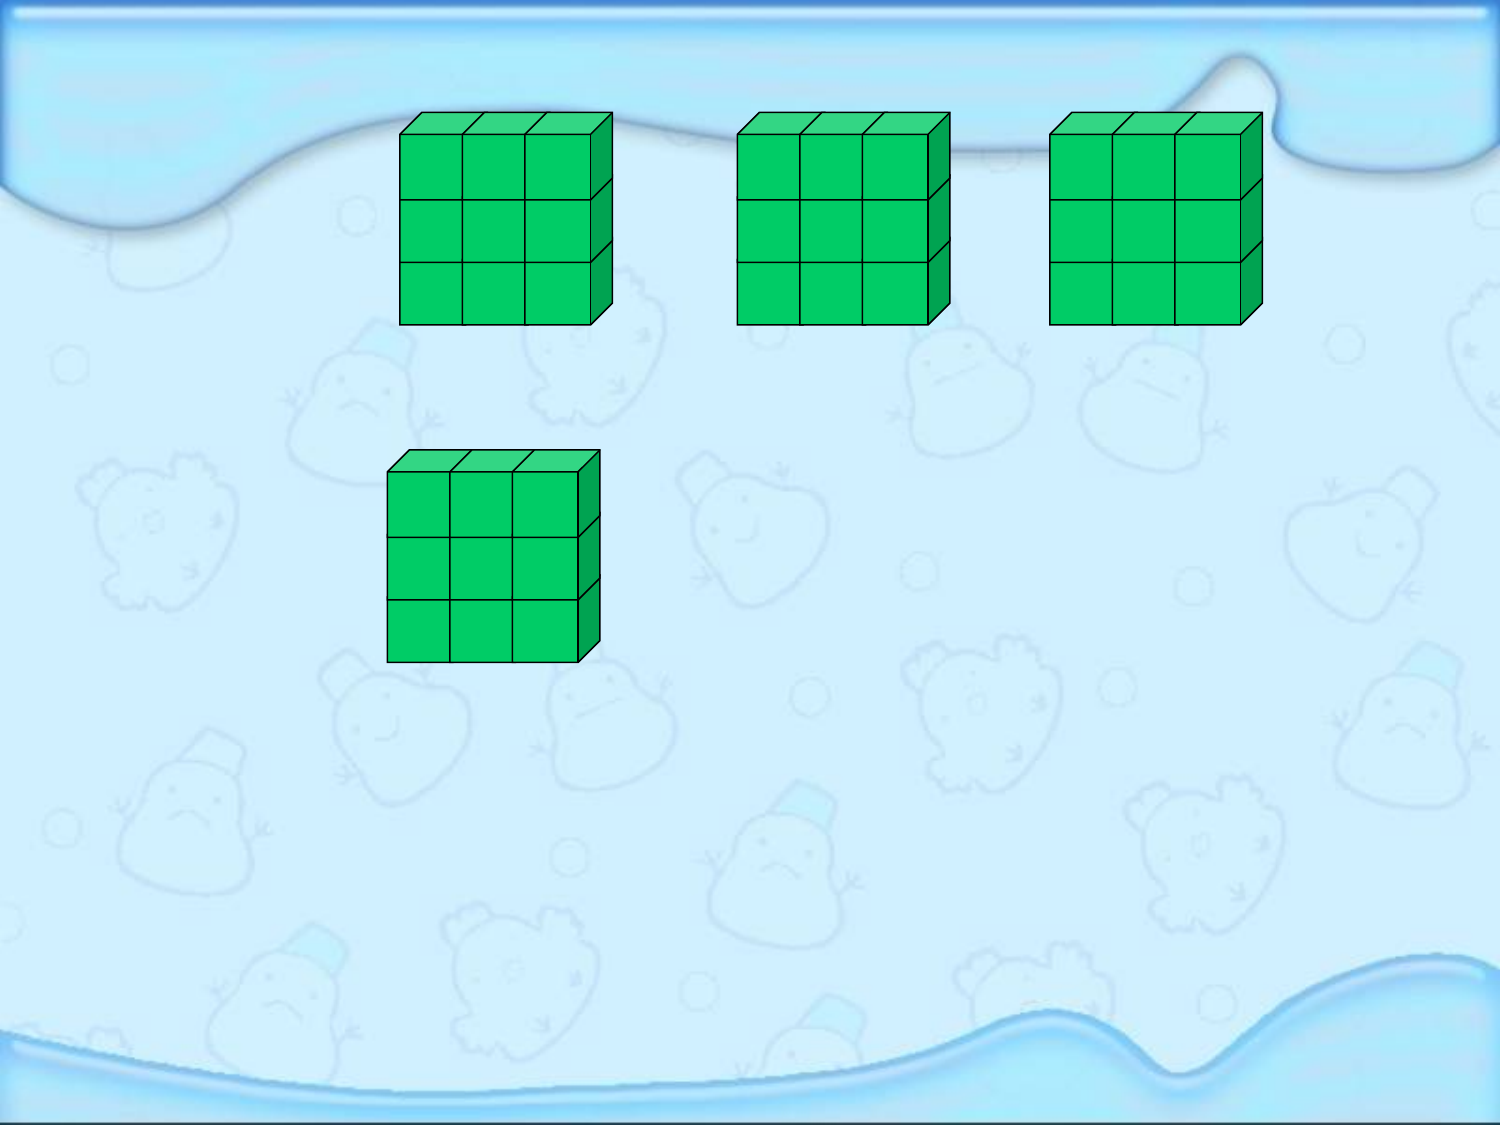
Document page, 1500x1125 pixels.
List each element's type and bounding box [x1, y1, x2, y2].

text_box [1049, 112, 1263, 326]
text_box [399, 112, 613, 326]
text_box [387, 449, 601, 663]
picture [0, 0, 1500, 1125]
text_box [737, 112, 951, 326]
